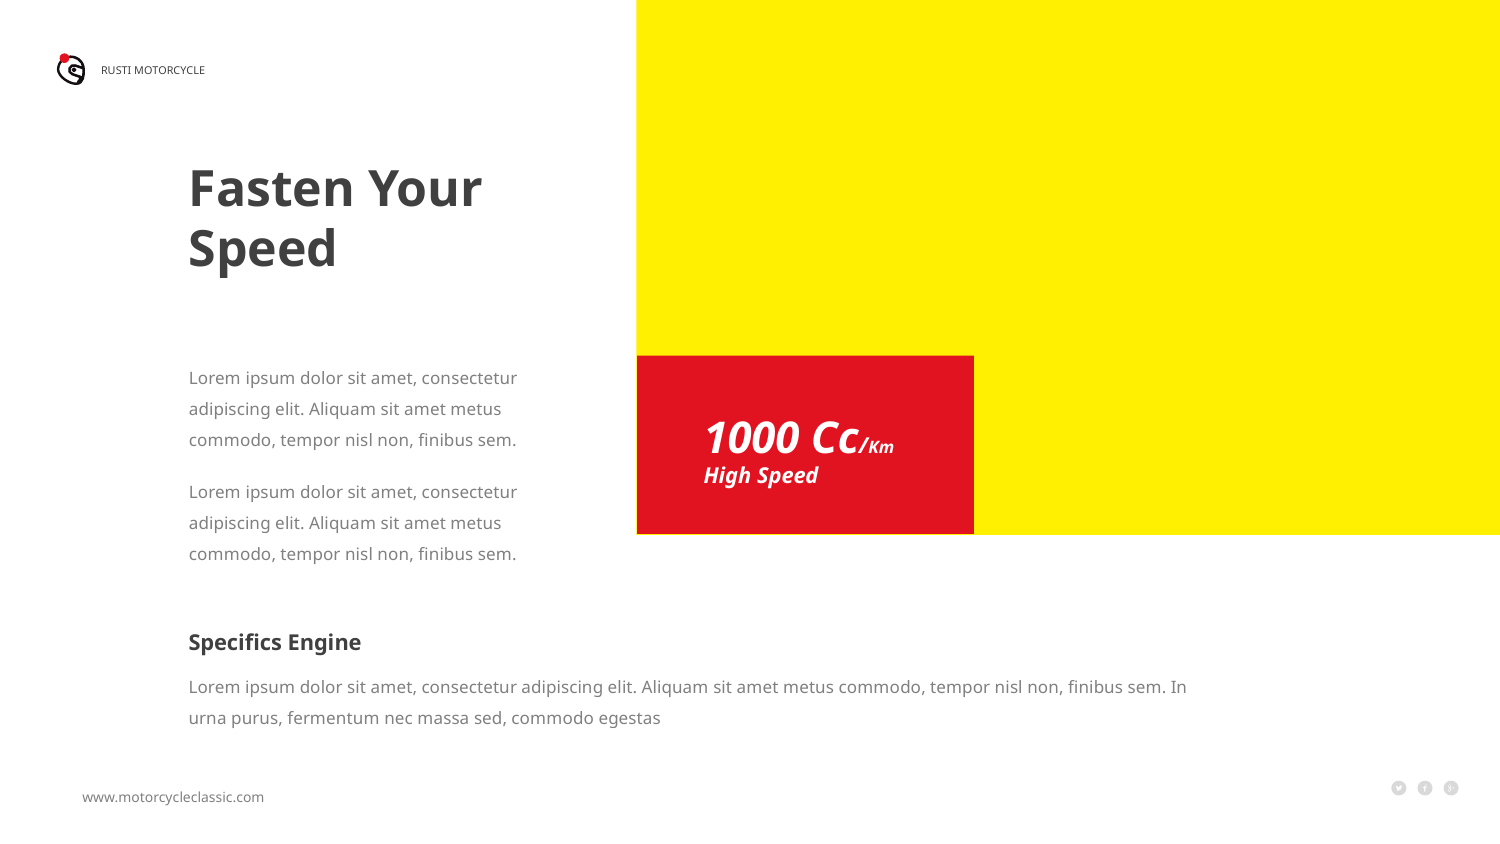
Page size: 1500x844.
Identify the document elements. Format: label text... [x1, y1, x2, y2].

text_box Lorem ipsum dolor sit amet, consectetur adipiscing elit. Aliquam sit amet metus commodo, tempor nisl non, finibus sem. In urna purus, fermentum nec massa sed, commodo egestas [173, 659, 1226, 736]
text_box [57, 53, 317, 85]
text_box www.motorcycleclassic.com [67, 781, 345, 813]
text_box Specifics Engine [173, 621, 407, 663]
picture [636, 0, 1500, 535]
text_box Lorem ipsum dolor sit amet, consectetur adipiscing elit. Aliquam sit amet metus commodo, tempor nisl non, finibus sem. [174, 350, 559, 458]
text_box Fasten Your Speed [173, 149, 582, 284]
text_box Lorem ipsum dolor sit amet, consectetur adipiscing elit. Aliquam sit amet metus commodo, tempor nisl non, finibus sem. [174, 464, 559, 572]
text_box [1391, 780, 1459, 796]
